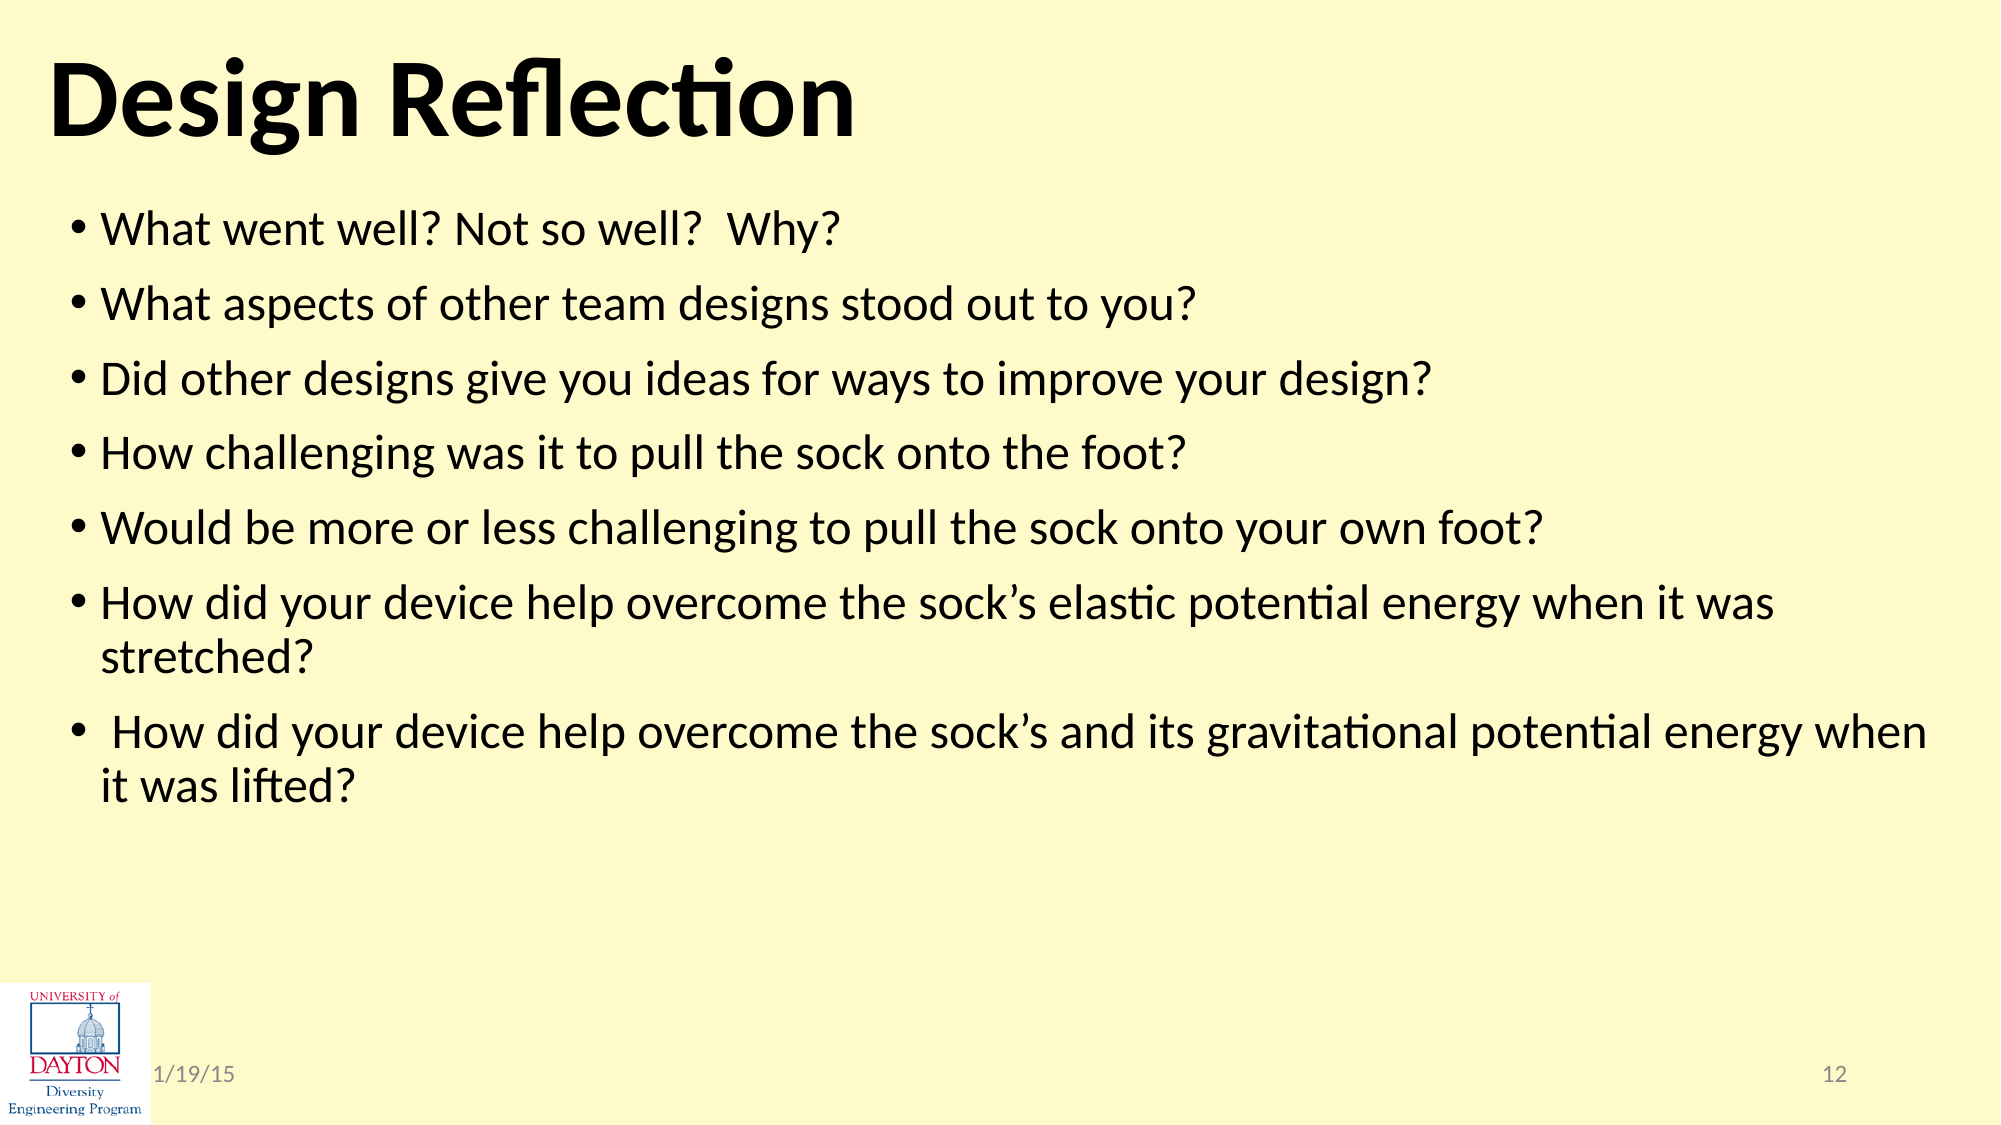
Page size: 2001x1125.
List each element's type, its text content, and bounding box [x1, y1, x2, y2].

title Design Reflection [33, 19, 1759, 181]
list What went well? Not so well? Why? What aspects of other team designs stood out to you? Did other designs give you ideas for ways to improve your design? How challenging was it to pull the sock onto the foot? Would be more or less challenging to pull the sock onto your own foot? How did your device help overcome the sock’s elastic potential energy when it was stretched? How did your device help overcome the sock’s and its gravitational potential energy when it was lifted? [47, 194, 1961, 1066]
picture [0, 983, 151, 1125]
